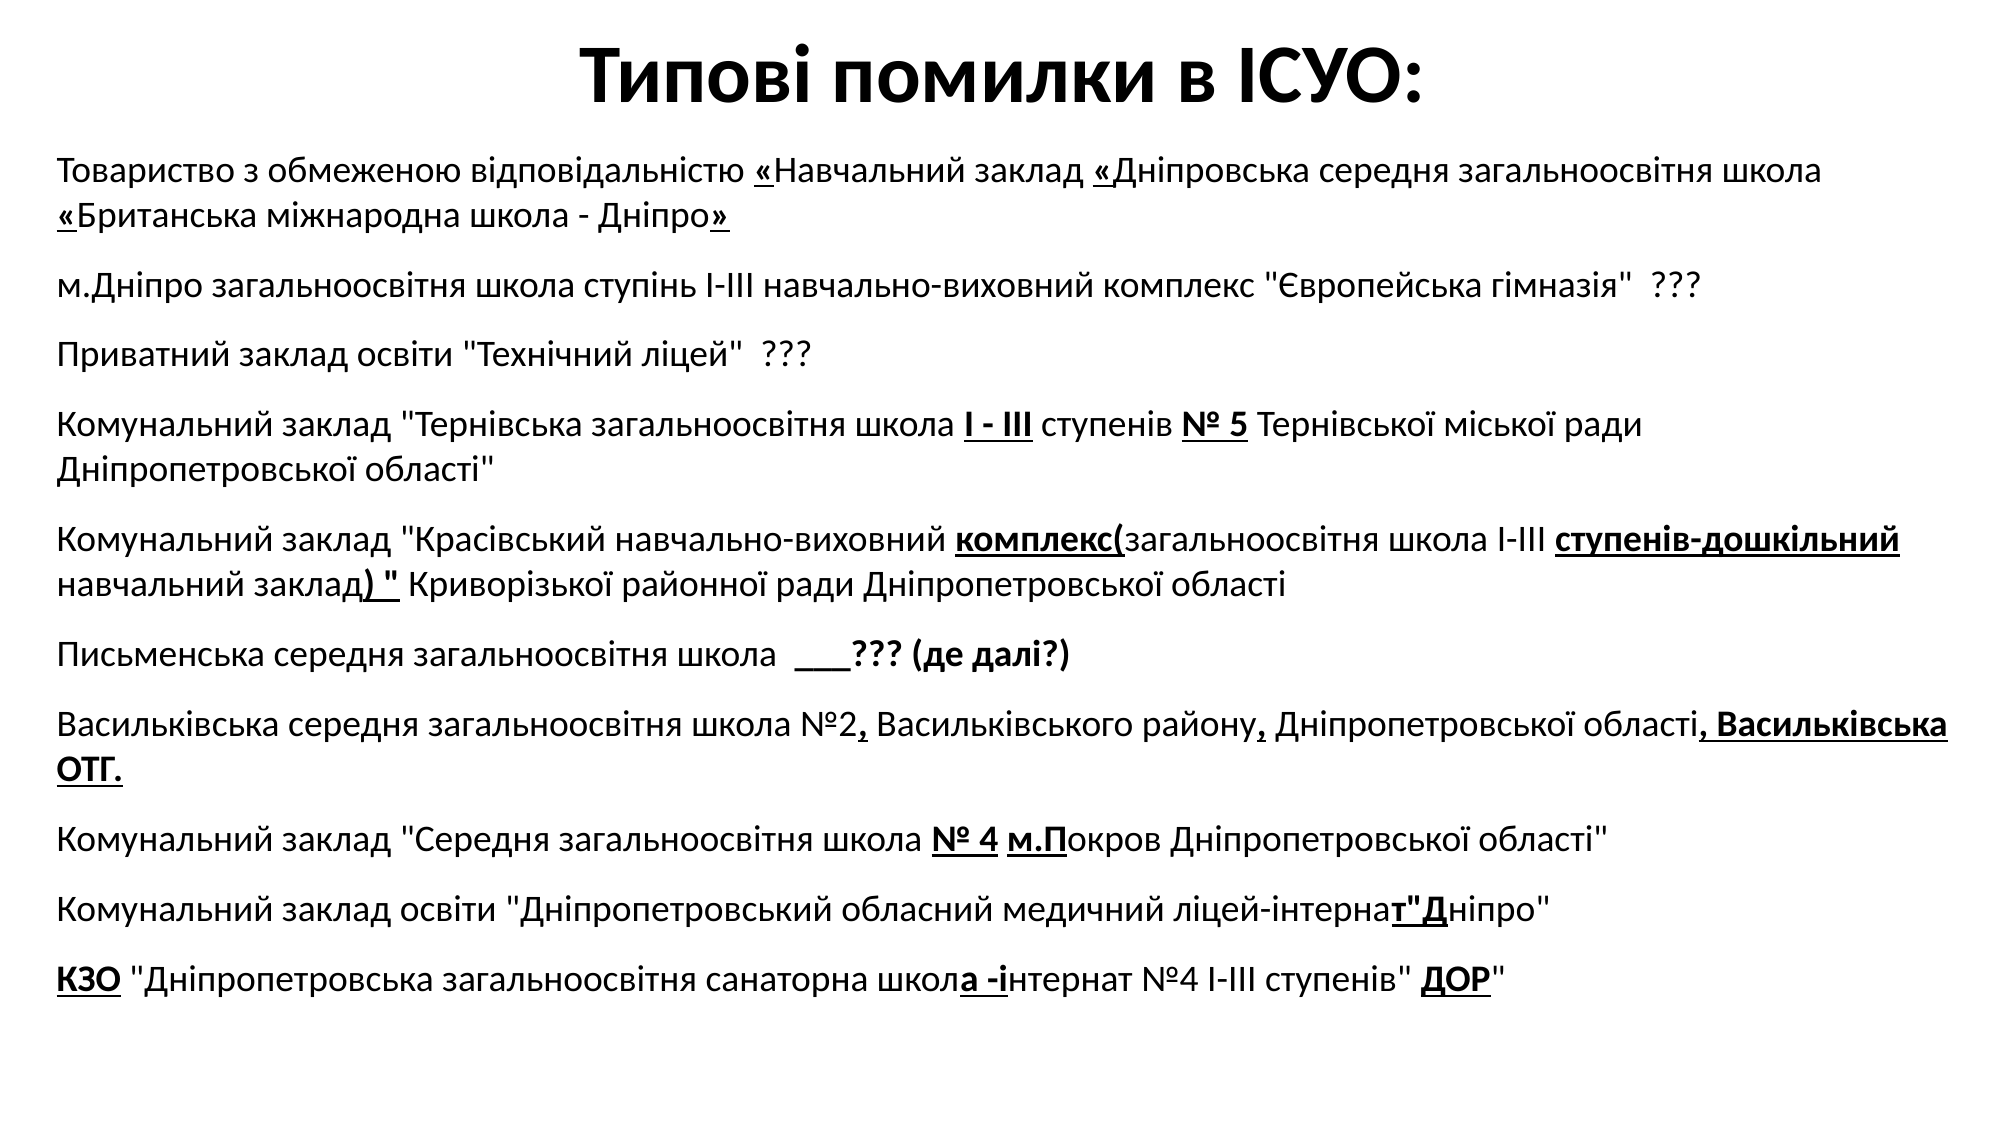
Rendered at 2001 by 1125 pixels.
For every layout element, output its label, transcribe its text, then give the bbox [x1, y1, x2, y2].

text_box Типові помилки в ІСУО: Товариство з обмеженою відповідальністю «Навчальний заклад «Дніпровська середня загальноосвітня школа «Британська міжнародна школа - Дніпро» м.Дніпро загальноосвітня школа ступінь I-III навчально-виховний комплекс "Європейська гімназія" ??? Приватний заклад освіти "Технічний ліцей" ??? Комунальний заклад "Тернівська загальноосвітня школа І - ІІІ ступенів № 5 Тернівської міської ради Дніпропетровської області" Комунальний заклад "Красівський навчально-виховний комплекс(загальноосвітня школа І-ІІІ ступенів-дошкільний навчальний заклад) " Криворізької районної ради Дніпропетровської області Письменська середня загальноосвітня школа ___??? (де далі?) Васильківська середня загальноосвітня школа №2, Васильківського району, Дніпропетровської області, Васильківська ОТГ. Комунальний заклад "Середня загальноосвітня школа № 4 м.Покров Дніпропетровської області" Комунальний заклад освіти "Дніпропетровський обласний медичний ліцей-інтернат"Дніпро" КЗО "Дніпропетровська загальноосвітня санаторна школа -інтернат №4 І-ІІІ ступенів" ДОР" [41, 12, 1964, 1007]
